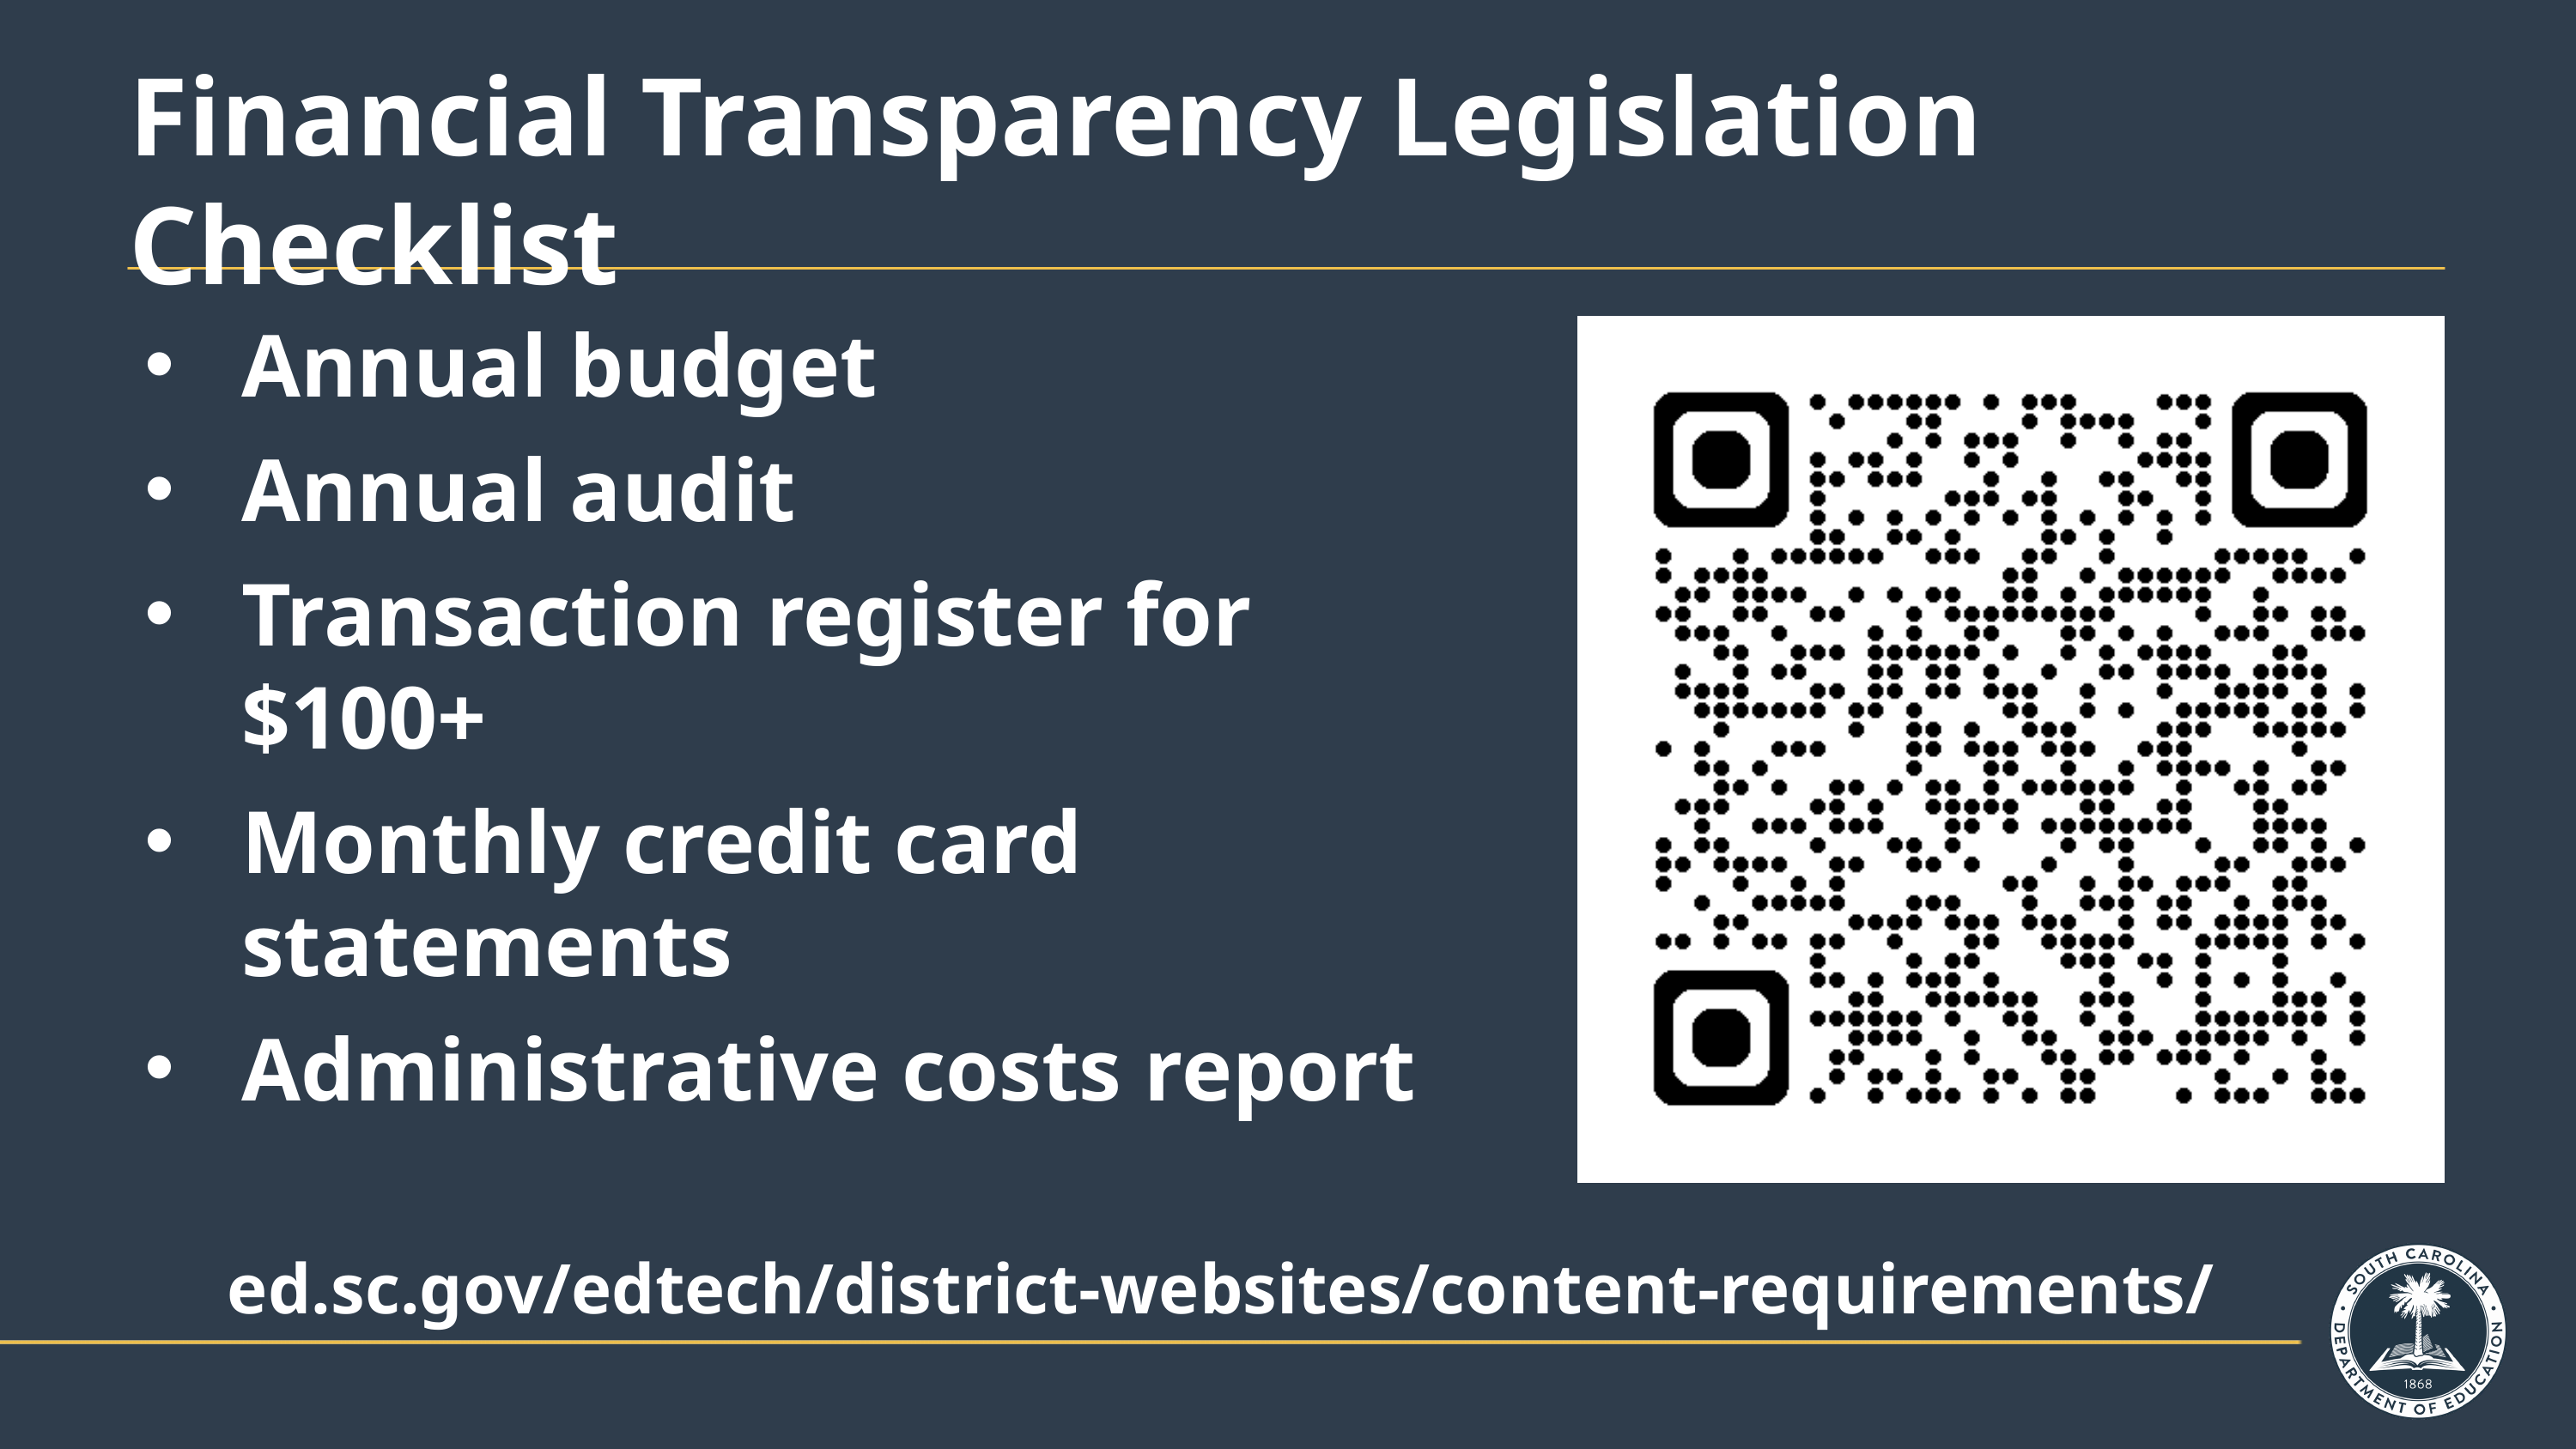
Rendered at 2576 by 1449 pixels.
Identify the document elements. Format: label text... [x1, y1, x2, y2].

picture [1577, 316, 2445, 1184]
text_box ed.sc.gov/edtech/district-websites/content-requirements/ [214, 1239, 2318, 1369]
picture [2329, 1243, 2507, 1420]
title Financial Transparency Legislation Checklist [129, 48, 2447, 306]
list Annual budget Annual audit Transaction register for $100+ Monthly credit card statements Administrative costs report [131, 305, 1503, 1183]
